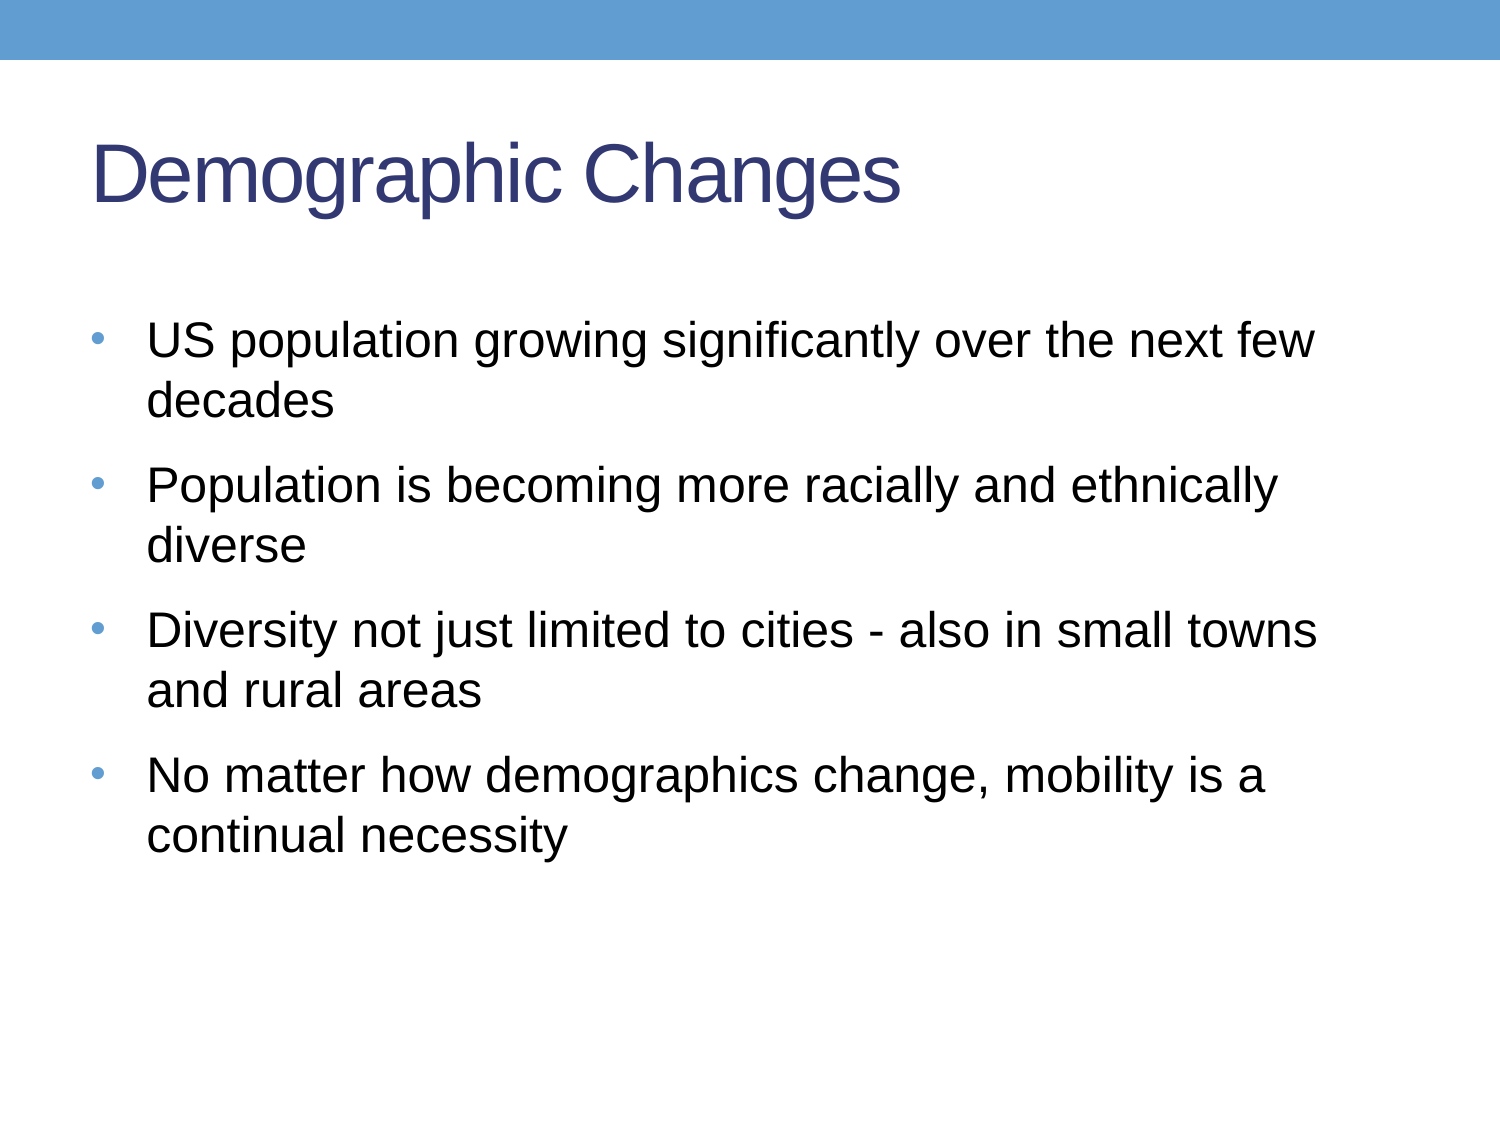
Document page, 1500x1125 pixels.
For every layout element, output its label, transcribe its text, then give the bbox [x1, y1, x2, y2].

list US population growing significantly over the next few decades Population is becoming more racially and ethnically diverse Diversity not just limited to cities - also in small towns and rural areas No matter how demographics change, mobility is a continual necessity [75, 299, 1425, 1063]
title Demographic Changes [75, 87, 1425, 250]
